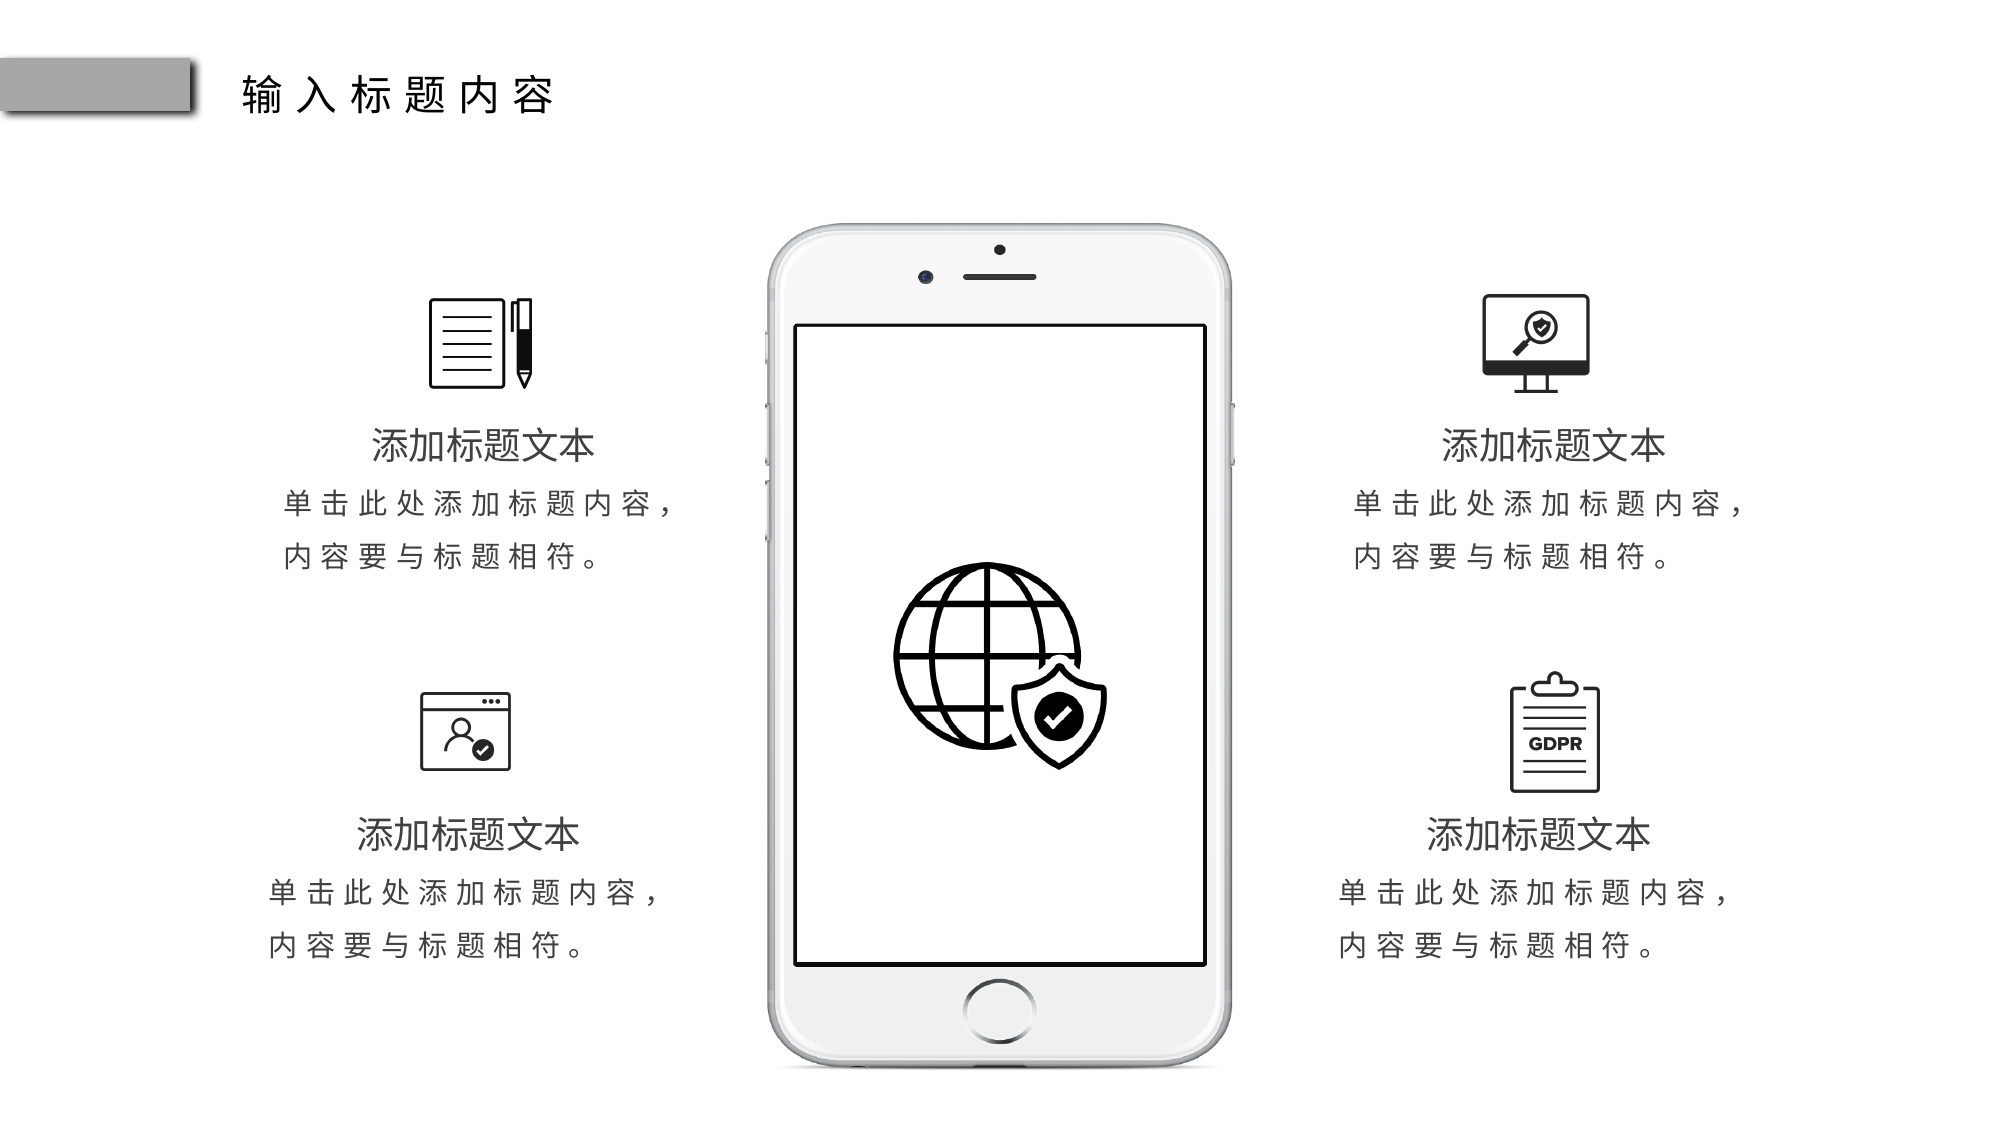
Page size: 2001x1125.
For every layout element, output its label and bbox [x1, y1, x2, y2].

picture [420, 692, 511, 771]
picture [765, 223, 1235, 1071]
text_box [1324, 780, 1748, 967]
picture [1510, 671, 1600, 793]
text_box [1338, 391, 1763, 578]
text_box [253, 780, 678, 967]
text_box [268, 391, 693, 578]
picture [429, 298, 532, 389]
picture [1482, 294, 1590, 393]
